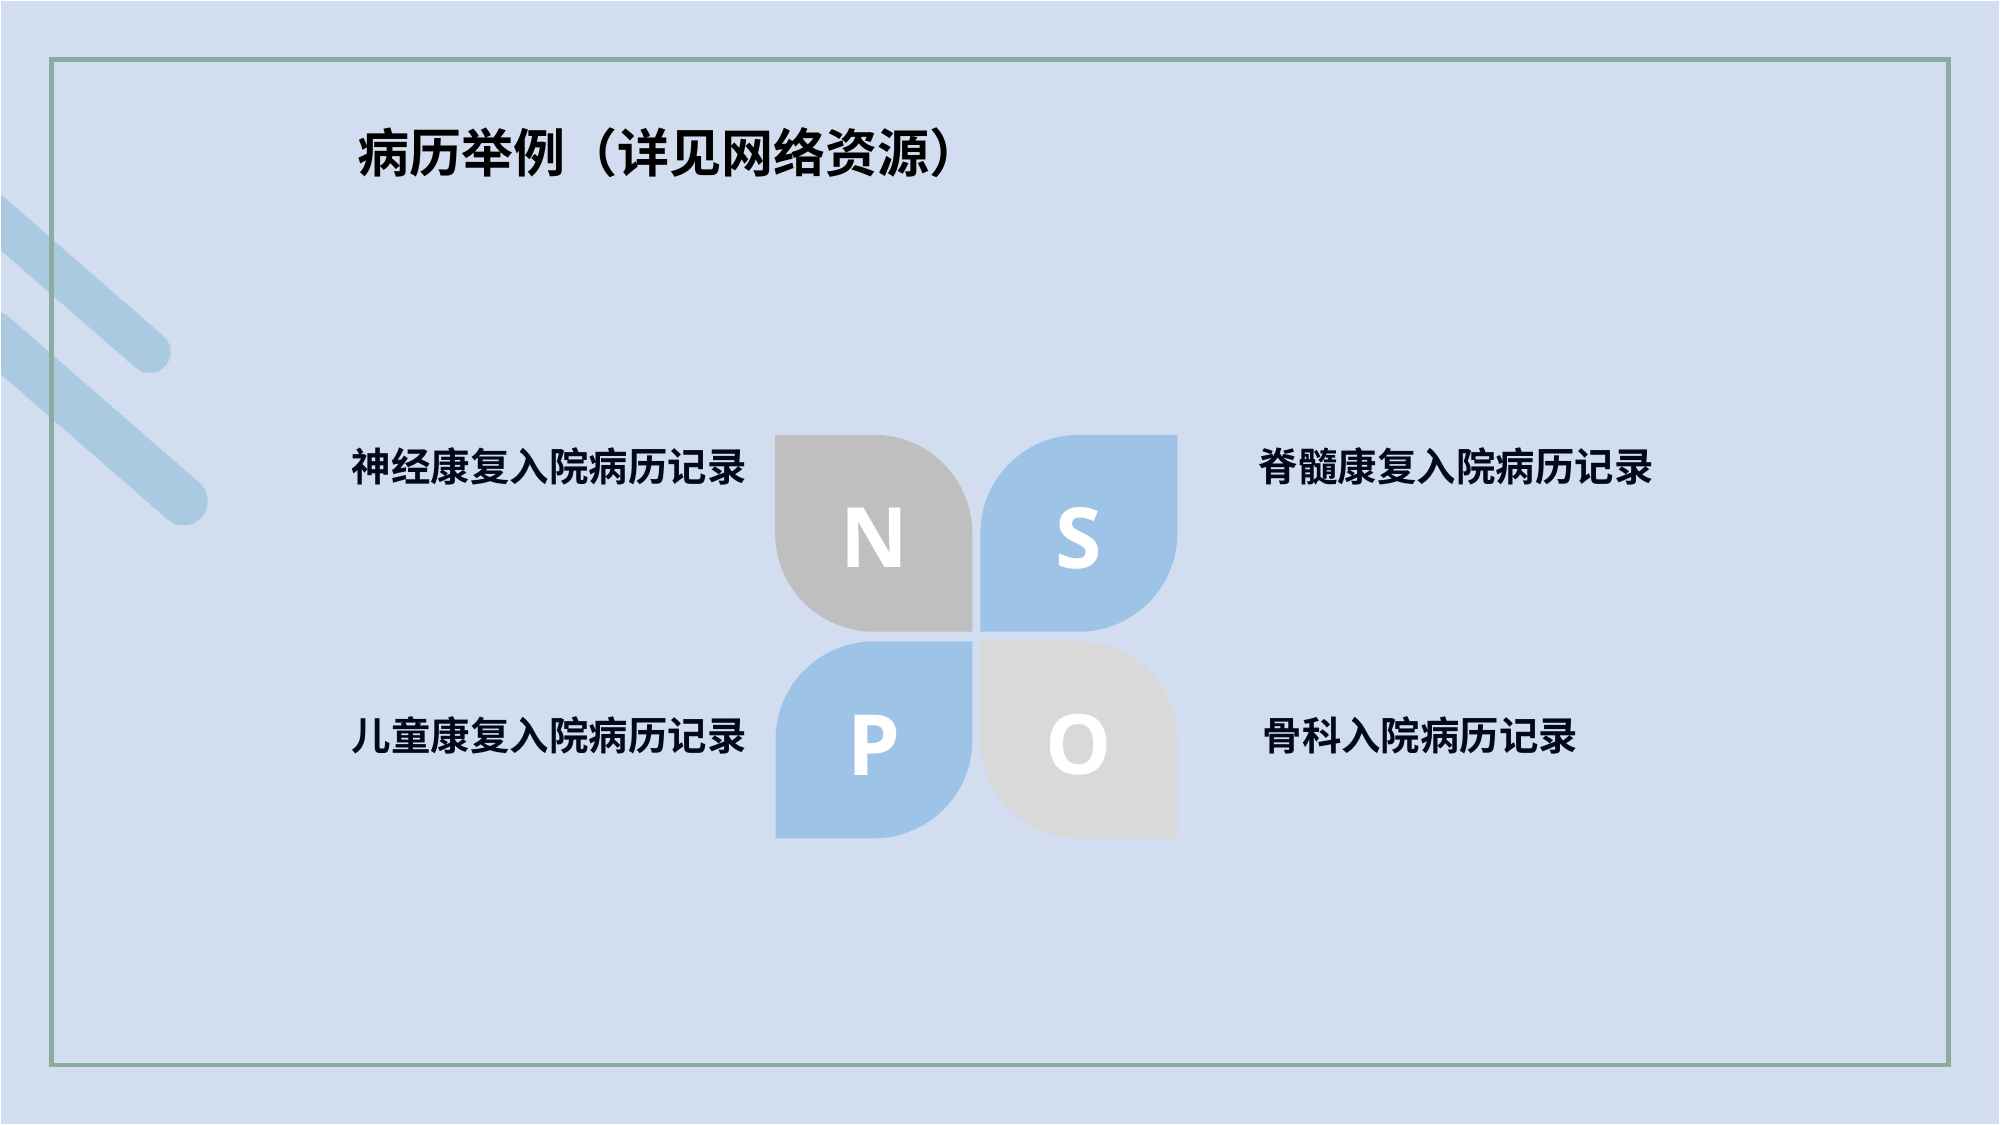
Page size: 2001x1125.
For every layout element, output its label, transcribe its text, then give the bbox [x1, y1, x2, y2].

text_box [775, 641, 973, 839]
text_box 儿童康复入院病历记录 [337, 703, 762, 766]
text_box 骨科入院病历记录 [1247, 703, 1594, 766]
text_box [980, 434, 1178, 632]
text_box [775, 434, 973, 632]
text_box 神经康复入院病历记录 [337, 434, 762, 497]
text_box 病历举例（详见网络资源） [343, 112, 1618, 191]
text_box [980, 641, 1178, 839]
text_box 脊髓康复入院病历记录 [1244, 434, 1669, 497]
